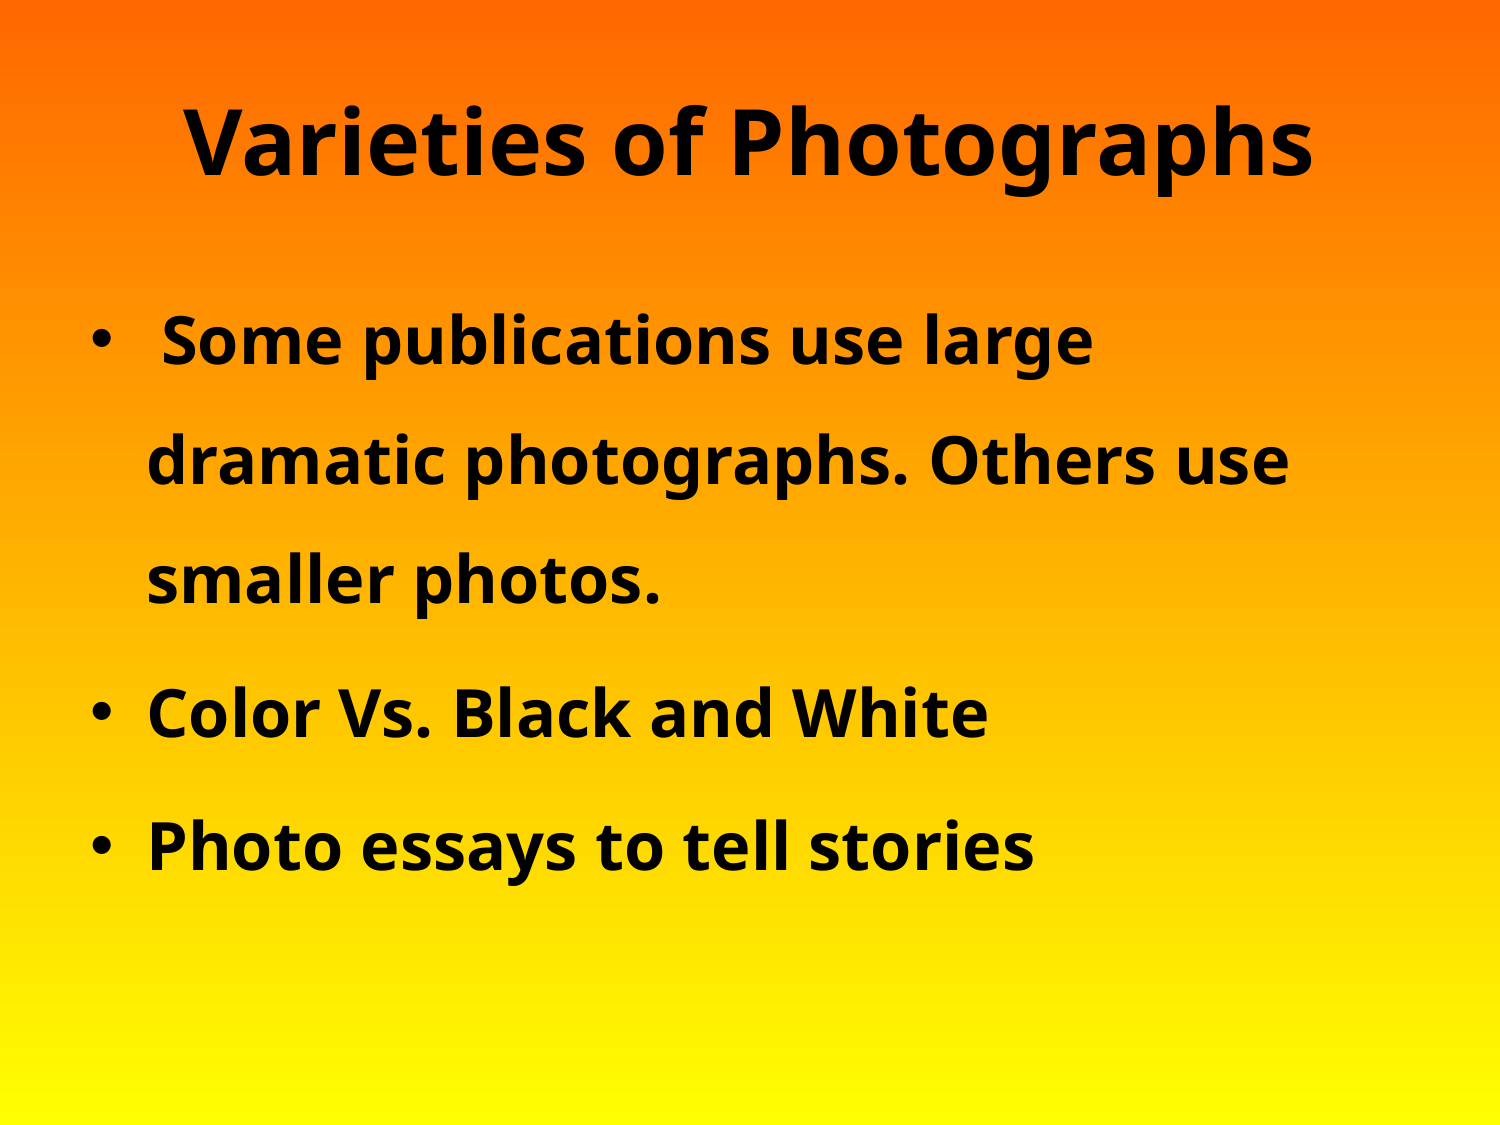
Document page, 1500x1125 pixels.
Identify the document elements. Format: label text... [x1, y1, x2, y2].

list Some publications use large dramatic photographs. Others use smaller photos. Color Vs. Black and White Photo essays to tell stories [75, 249, 1425, 993]
title Varieties of Photographs [75, 45, 1425, 233]
